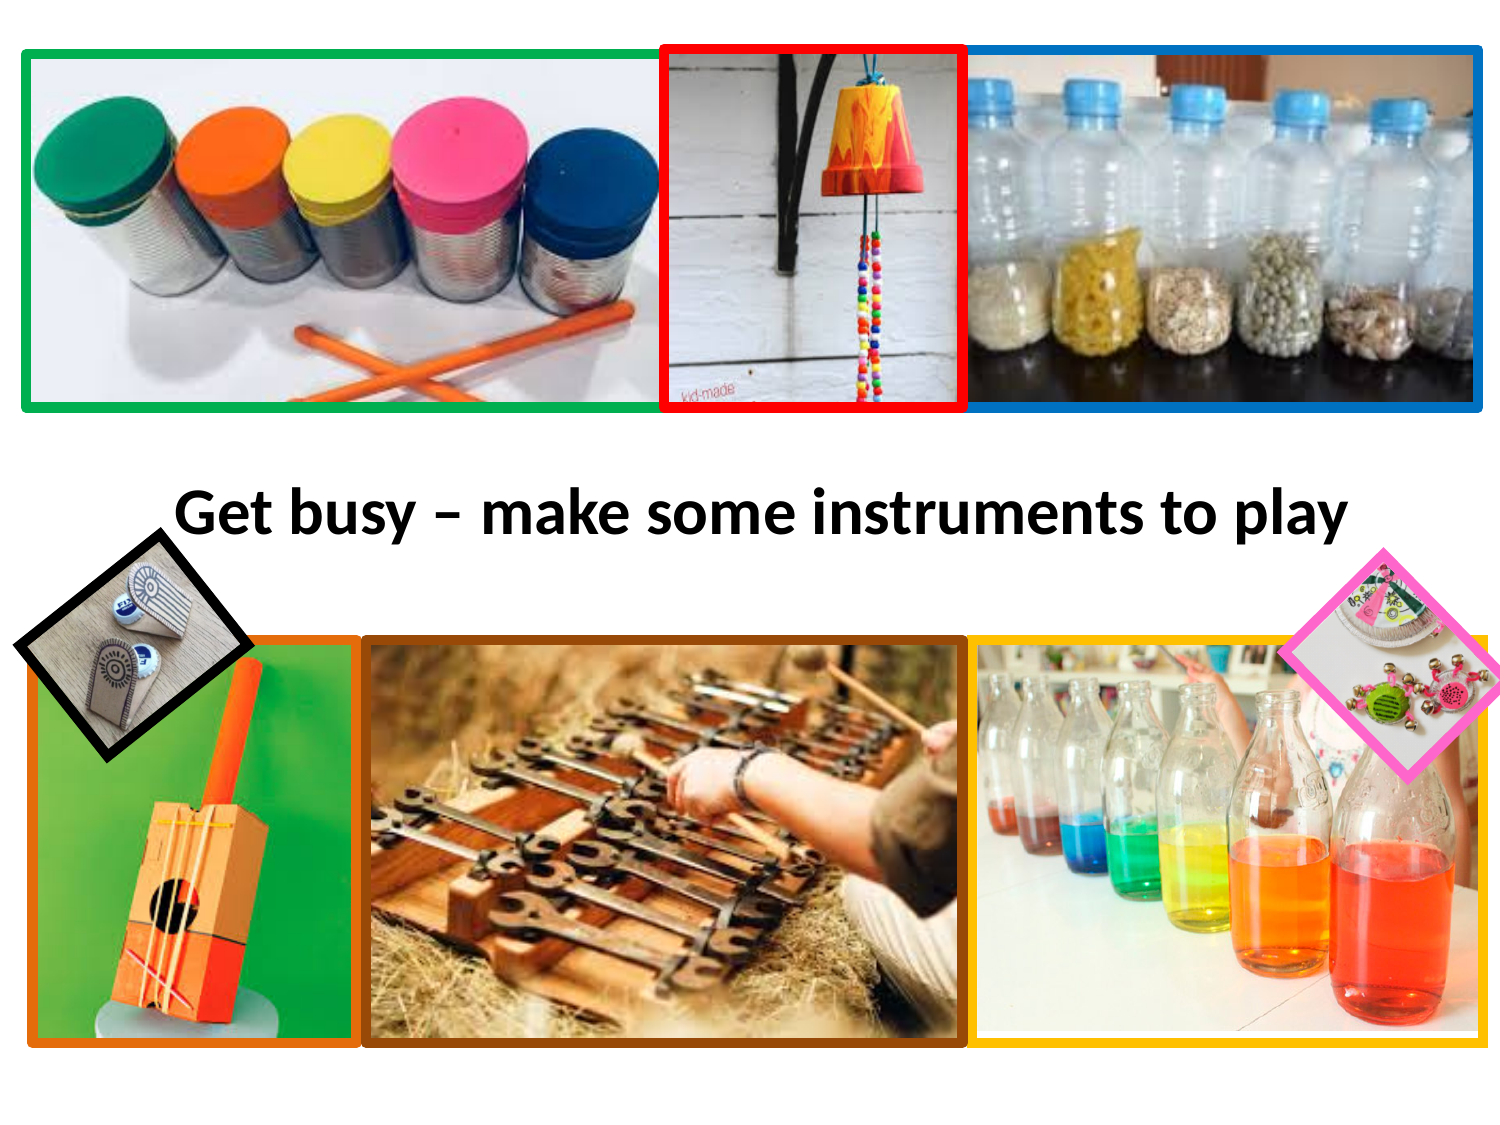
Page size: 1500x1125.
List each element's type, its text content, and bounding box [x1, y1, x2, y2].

picture [668, 53, 958, 403]
picture [31, 59, 664, 403]
picture [977, 563, 1499, 1038]
picture [28, 543, 352, 1038]
picture [968, 54, 1474, 403]
title Get busy – make some instruments to play [125, 413, 1400, 629]
picture [370, 645, 958, 1038]
